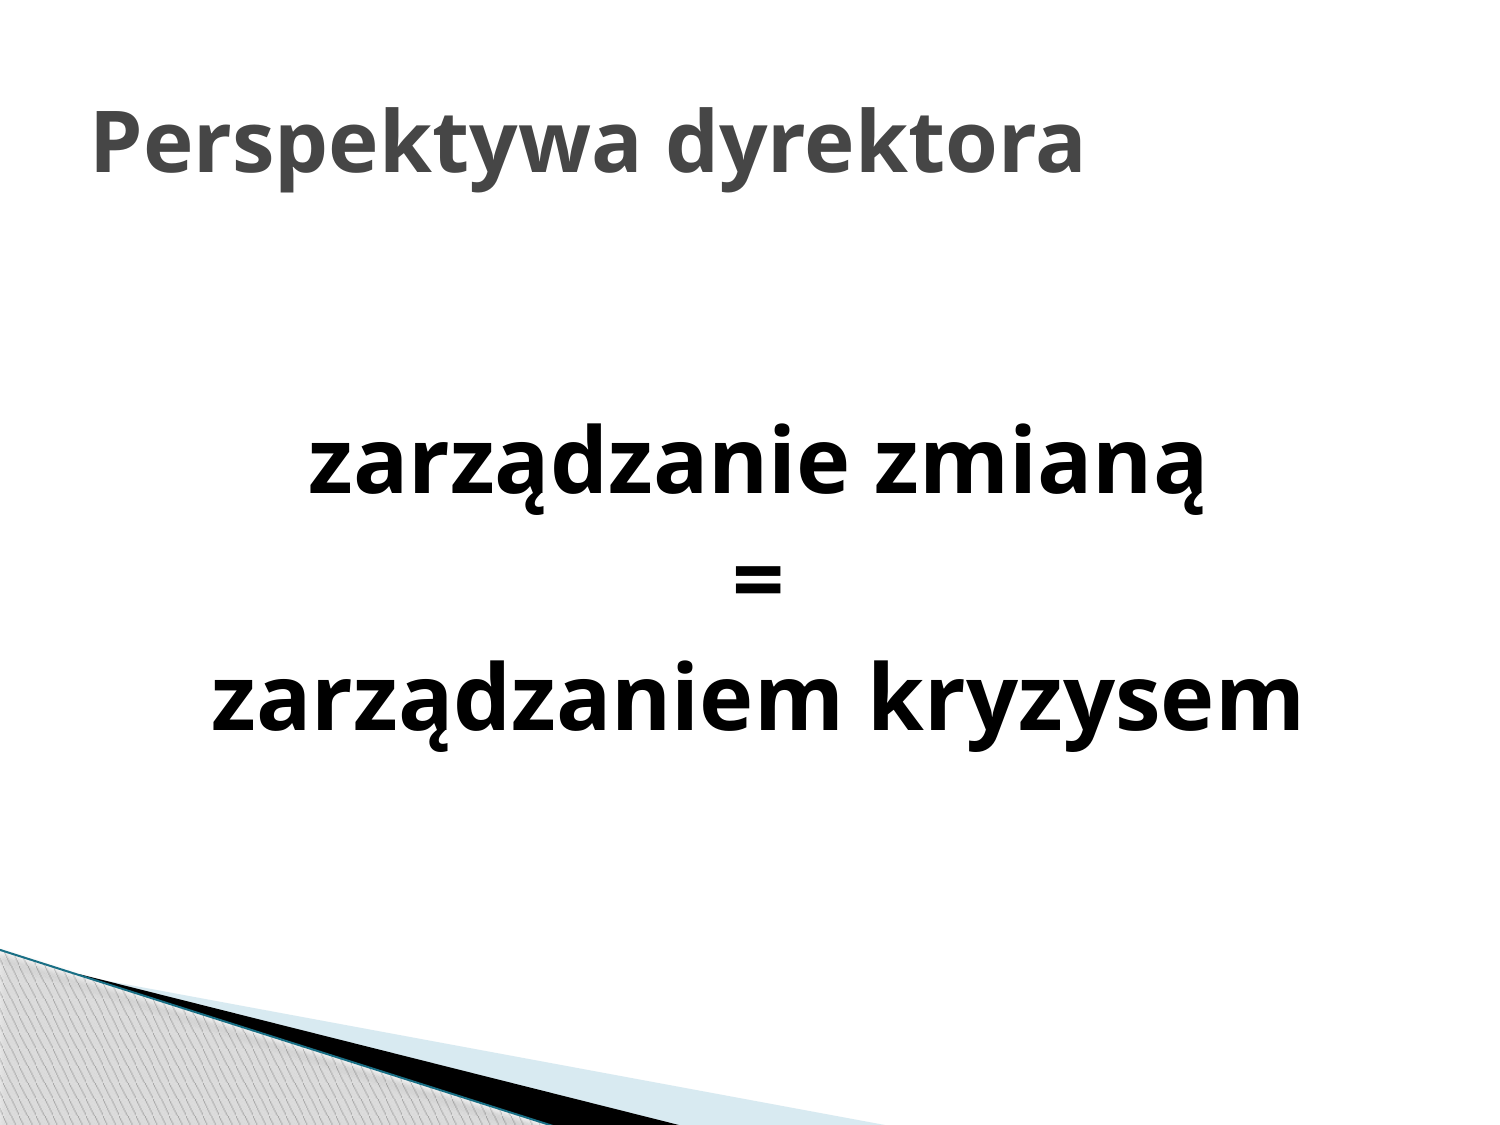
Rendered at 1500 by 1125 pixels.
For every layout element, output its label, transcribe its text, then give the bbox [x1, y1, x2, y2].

list zarządzanie zmianą = zarządzaniem kryzysem [75, 243, 1425, 986]
title Perspektywa dyrektora [75, 45, 1425, 233]
